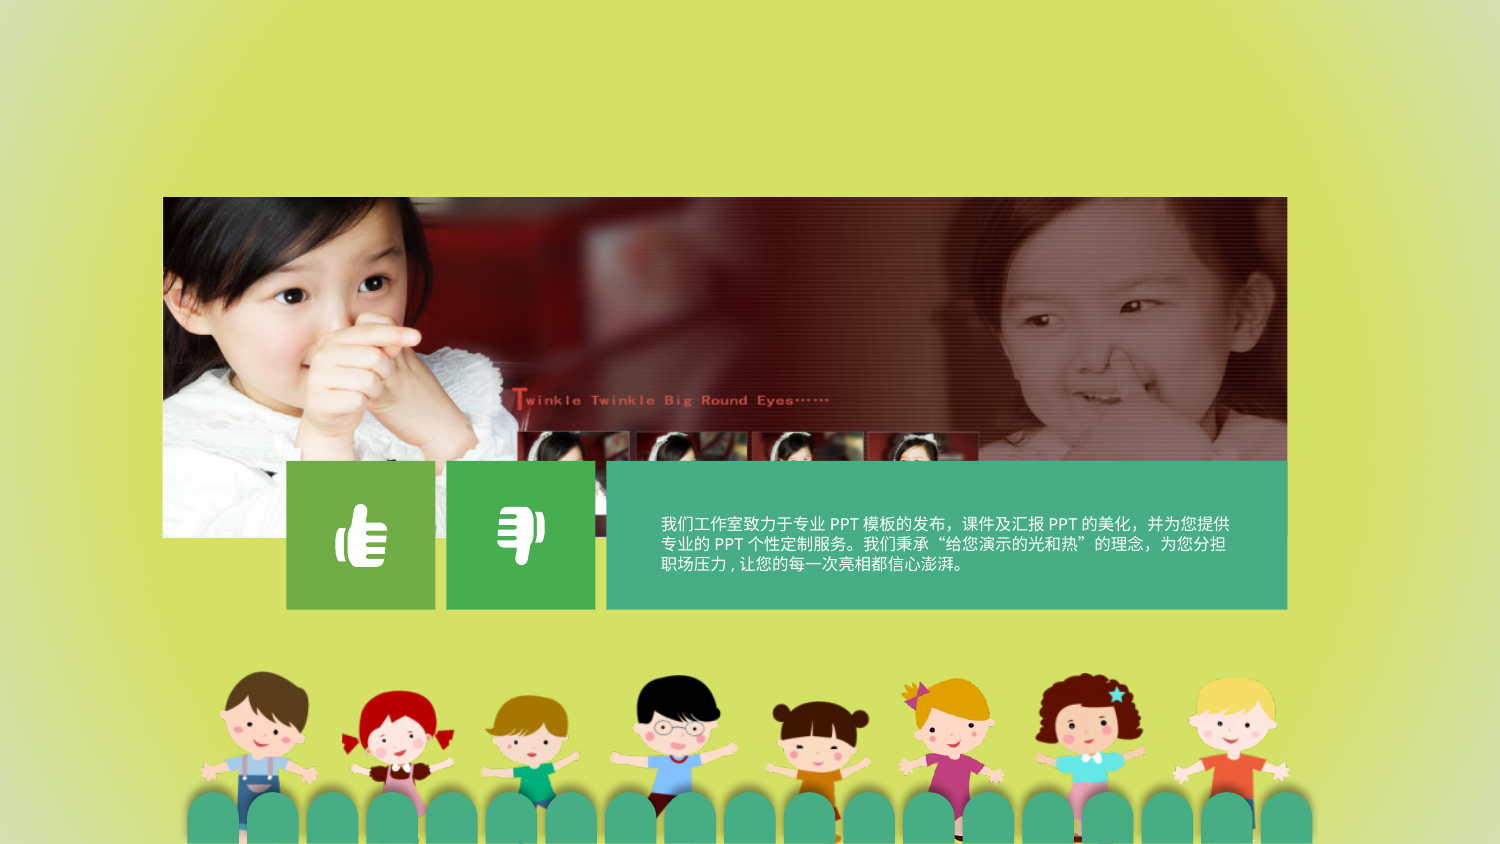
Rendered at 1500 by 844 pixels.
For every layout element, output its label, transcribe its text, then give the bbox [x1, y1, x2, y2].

text_box [605, 538, 1288, 611]
text_box [497, 538, 534, 566]
picture [0, 0, 1500, 844]
text_box [285, 538, 436, 611]
text_box [347, 538, 387, 567]
text_box [335, 538, 346, 562]
text_box 我们工作室致力于专业PPT模板的发布，课件及汇报PPT的美化，并为您提供专业的PPT个性定制服务。我们秉承“给您演示的光和热”的理念，为您分担职场压力,让您的每一次亮相都信心澎湃。 [646, 538, 1257, 581]
text_box [445, 538, 596, 611]
text_box [535, 538, 544, 543]
